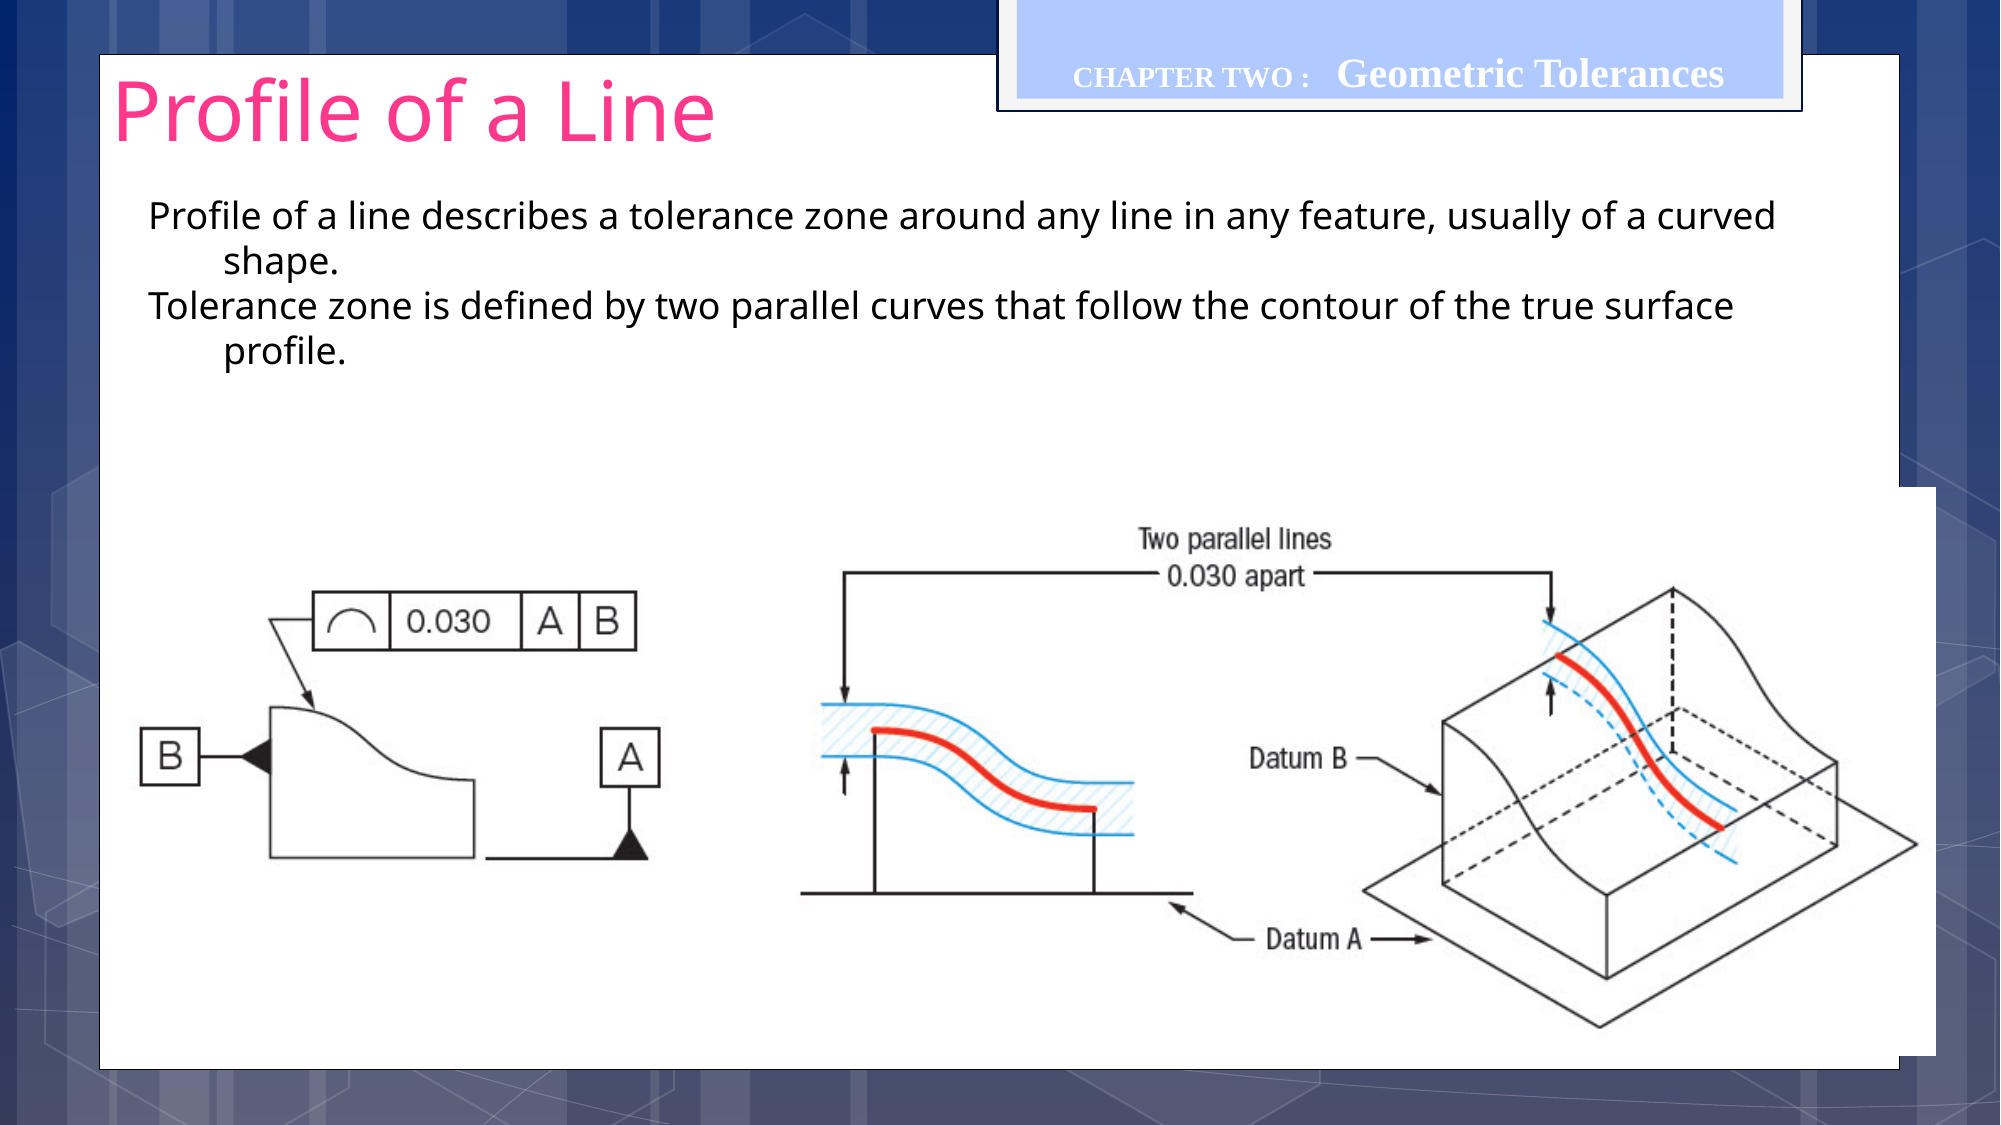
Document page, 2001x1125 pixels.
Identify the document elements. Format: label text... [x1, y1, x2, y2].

title Profile of a Line [96, 0, 1634, 166]
text_box CHAPTER TWO : Geometric Tolerances [940, 0, 1858, 110]
text_box Profile of a line describes a tolerance zone around any line in any feature, usually of a curved shape. Tolerance zone is defined by two parallel curves that follow the contour of the true surface profile. [133, 184, 1869, 380]
picture [117, 487, 1936, 1056]
